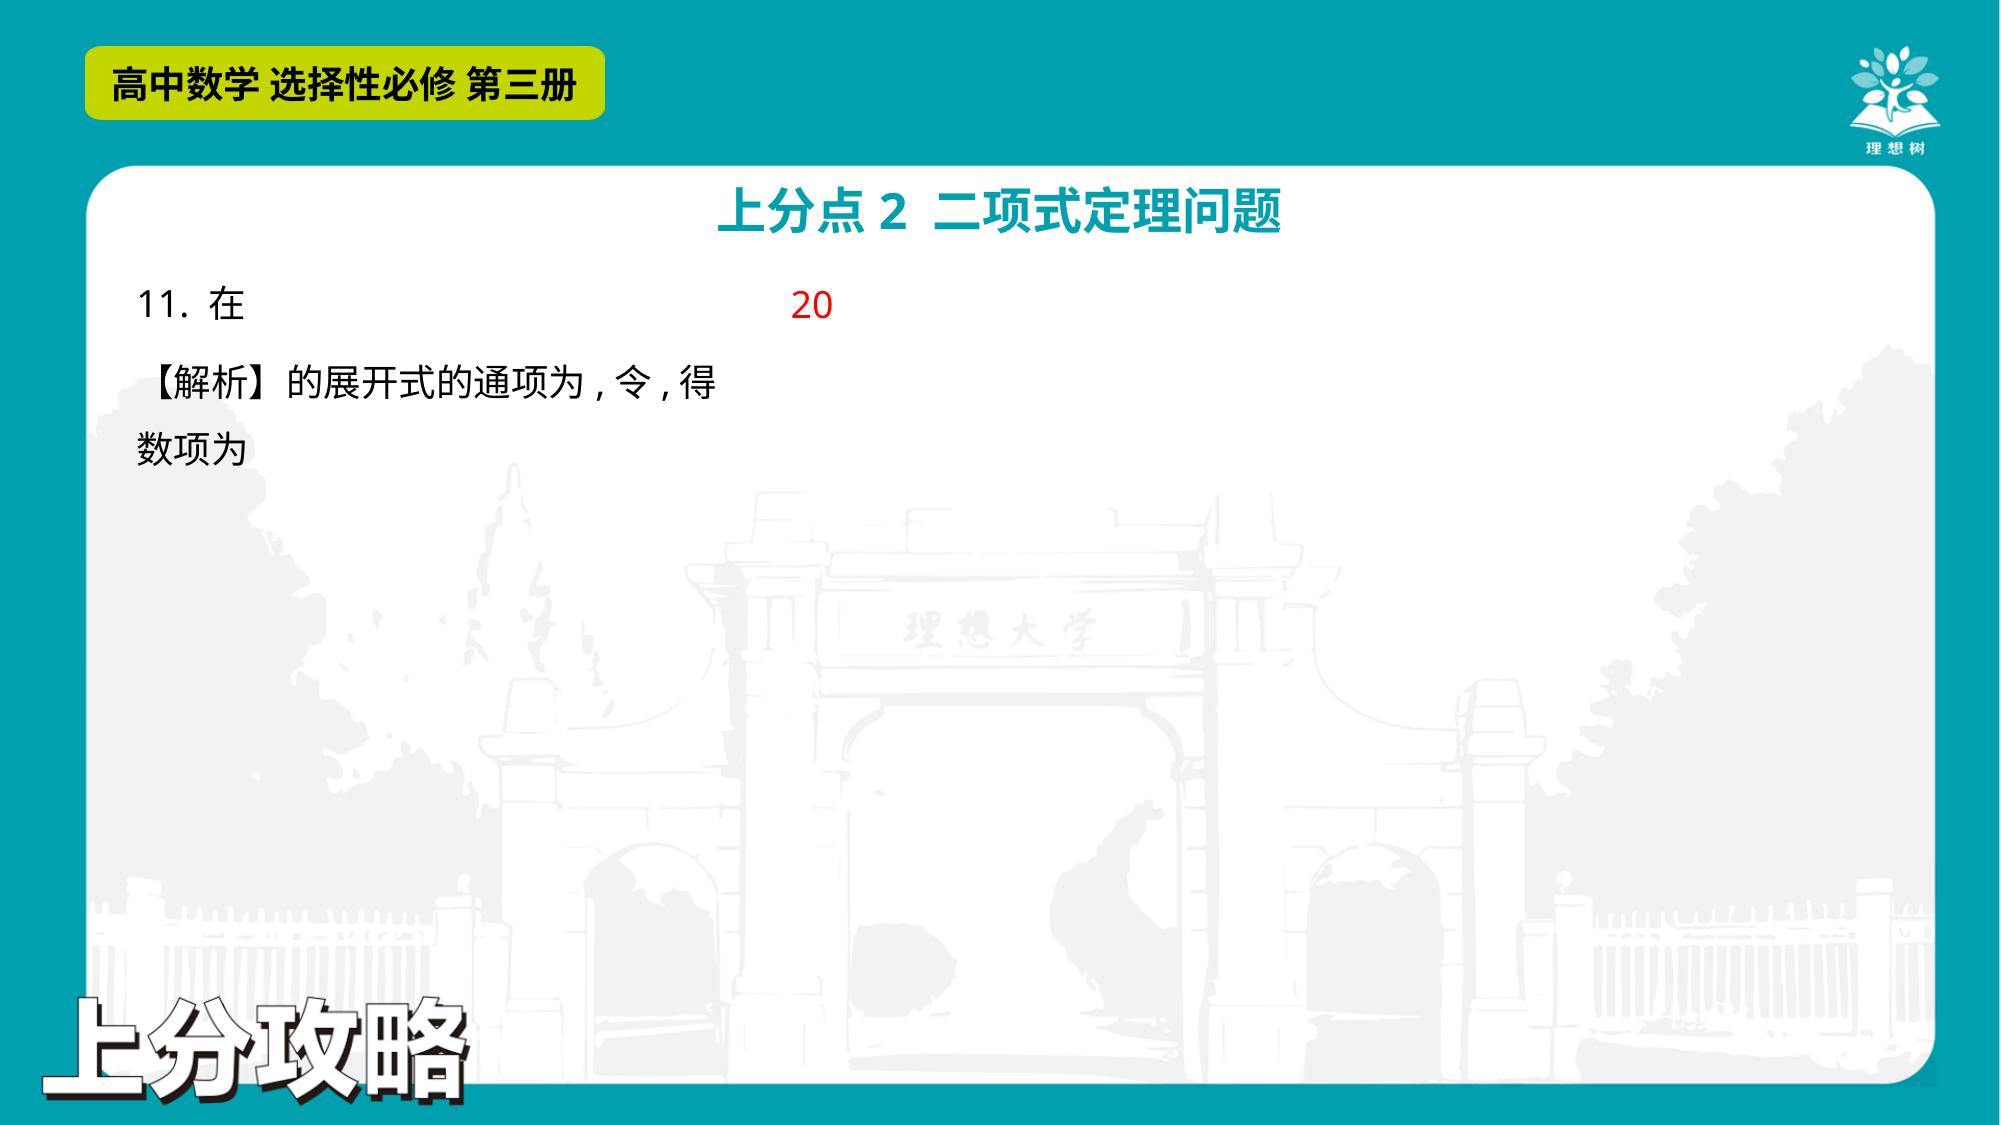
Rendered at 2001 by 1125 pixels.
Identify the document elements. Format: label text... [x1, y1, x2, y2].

picture [0, 0, 2000, 1125]
text_box 20 [776, 280, 848, 325]
